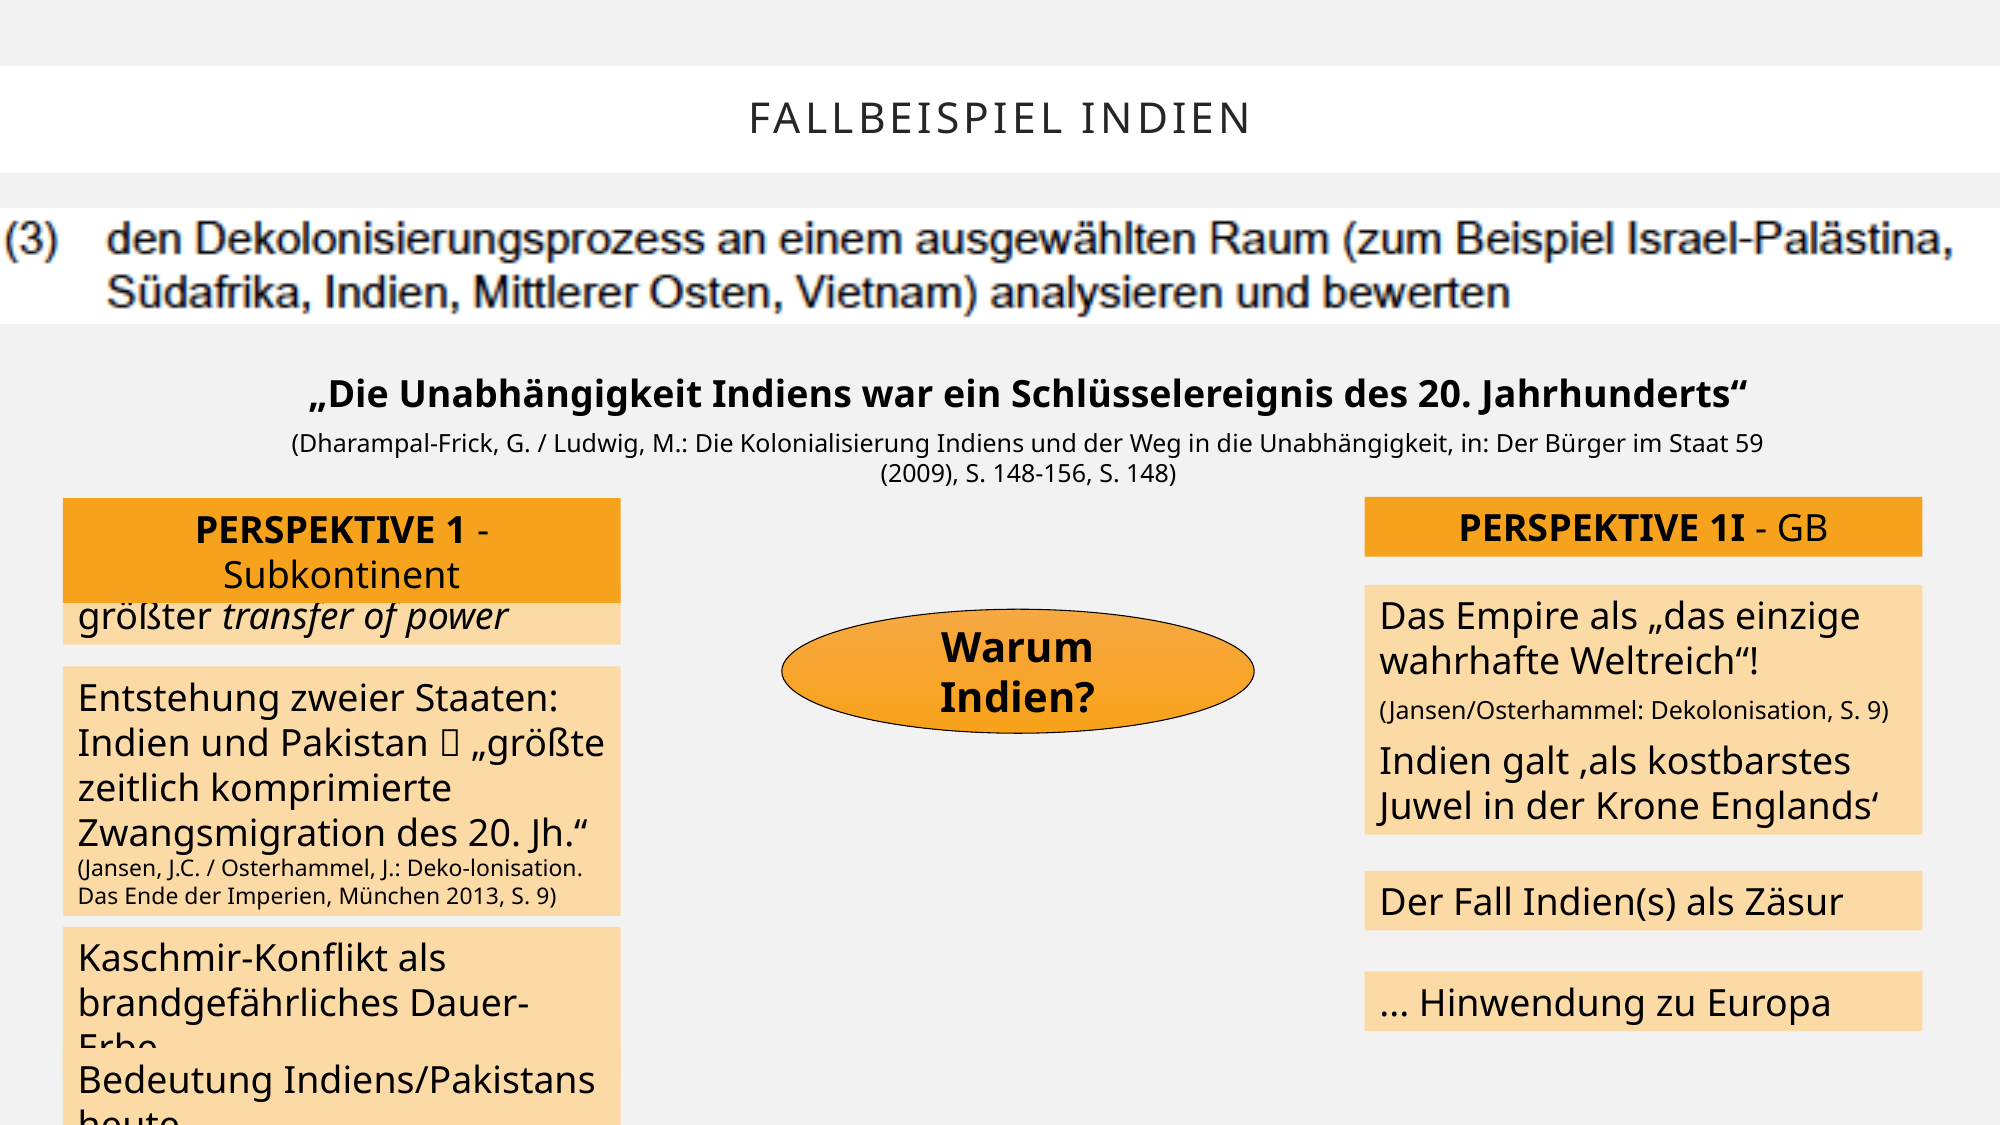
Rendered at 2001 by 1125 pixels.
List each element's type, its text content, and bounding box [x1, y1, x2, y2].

title Fallbeispiel Indien [0, 64, 2000, 175]
text_box Bedeutung Indiens/Pakistans heute [62, 1048, 621, 1125]
text_box PERSPEKTIVE 1I - GB [1364, 496, 1923, 557]
text_box Entstehung zweier Staaten: Indien und Pakistan  „größte zeitlich komprimierte Zwangsmigration des 20. Jh.“ (Jansen, J.C. / Osterhammel, J.: Deko-lonisation. Das Ende der Imperien, München 2013, S. 9) [62, 666, 621, 916]
picture [0, 208, 2001, 324]
text_box „Die Unabhängigkeit Indiens war ein Schlüsselereignis des 20. Jahrhunderts“ (Dharampal-Frick, G. / Ludwig, M.: Die Kolonialisierung Indiens und der Weg in die Unabhängigkeit, in: Der Bürger im Staat 59 (2009), S. 148-156, S. 148) [246, 362, 1811, 495]
text_box ... Hinwendung zu Europa [1364, 971, 1923, 1032]
text_box Warum Indien? [781, 608, 1255, 734]
text_box Der Fall Indien(s) als Zäsur [1364, 870, 1923, 931]
text_box PERSPEKTIVE 1 - Subkontinent [62, 498, 621, 603]
text_box Das Empire als „das einzige wahrhafte Weltreich“! (Jansen/Osterhammel: Dekolonisation, S. 9) Indien galt ‚als kostbarstes Juwel in der Krone Englands‘ [1364, 584, 1923, 835]
text_box größter transfer of power [62, 603, 621, 645]
text_box Kaschmir-Konflikt als brandgefährliches Dauer-Erbe [62, 926, 621, 1048]
